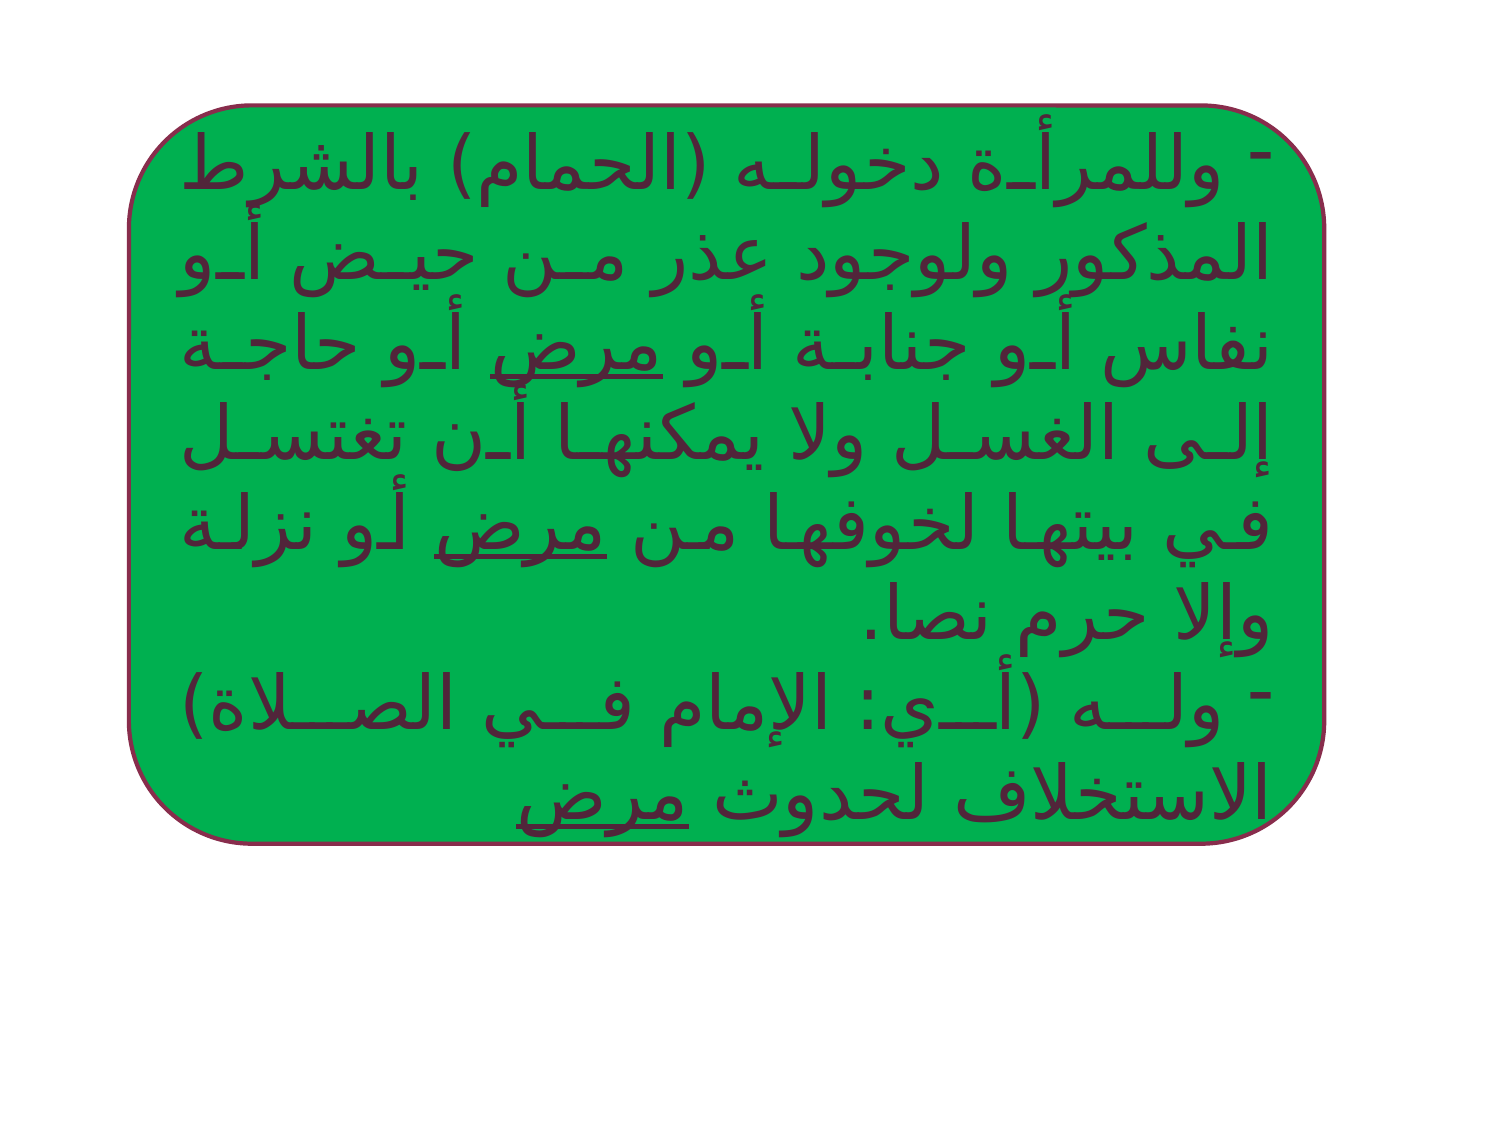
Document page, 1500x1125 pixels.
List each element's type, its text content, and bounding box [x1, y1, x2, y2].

text_box وللمرأة دخوله (الحمام) بالشرط المذكور ولوجود عذر من حيض أو نفاس أو جنابة أو مرض أو حاجة إلى الغسل ولا يمكنها أن تغتسل في بيتها لخوفها من مرض أو نزلة وإلا حرم نصا. وله (أي: الإمام في الصلاة) الاستخلاف لحدوث مرض [126, 103, 1327, 846]
